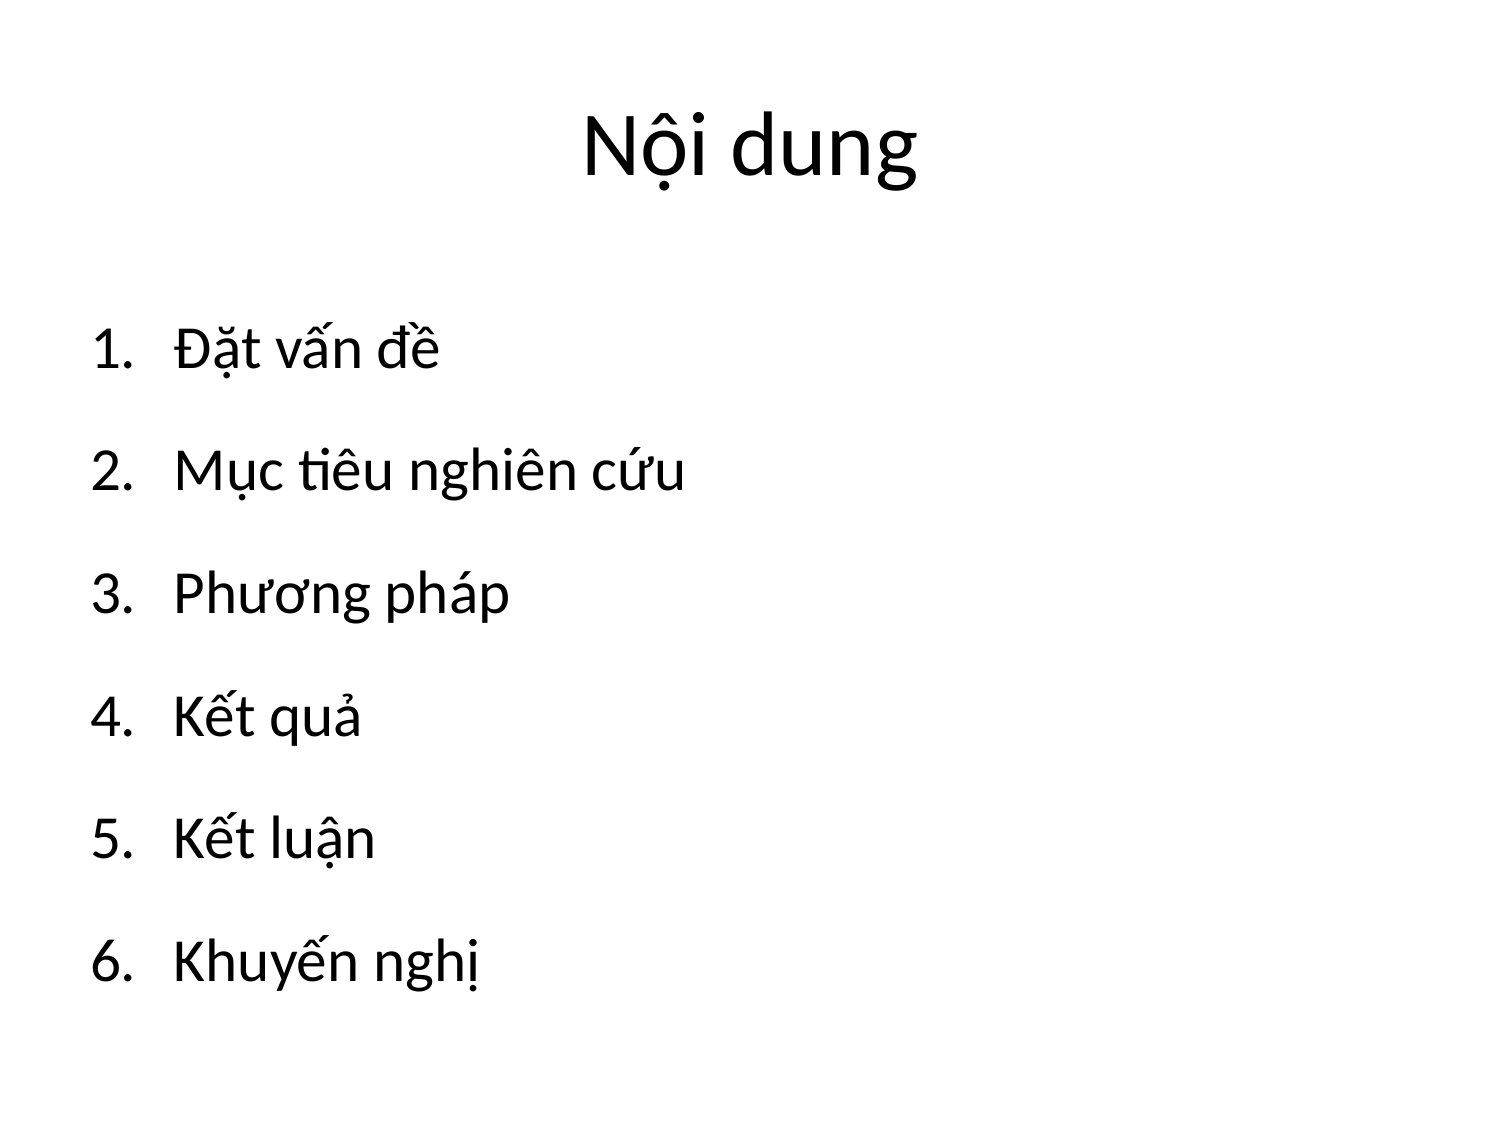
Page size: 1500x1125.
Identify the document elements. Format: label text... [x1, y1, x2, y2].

list Đặt vấn đề Mục tiêu nghiên cứu Phương pháp Kết quả Kết luận Khuyến nghị [75, 262, 1425, 1005]
title Nội dung [75, 45, 1425, 233]
